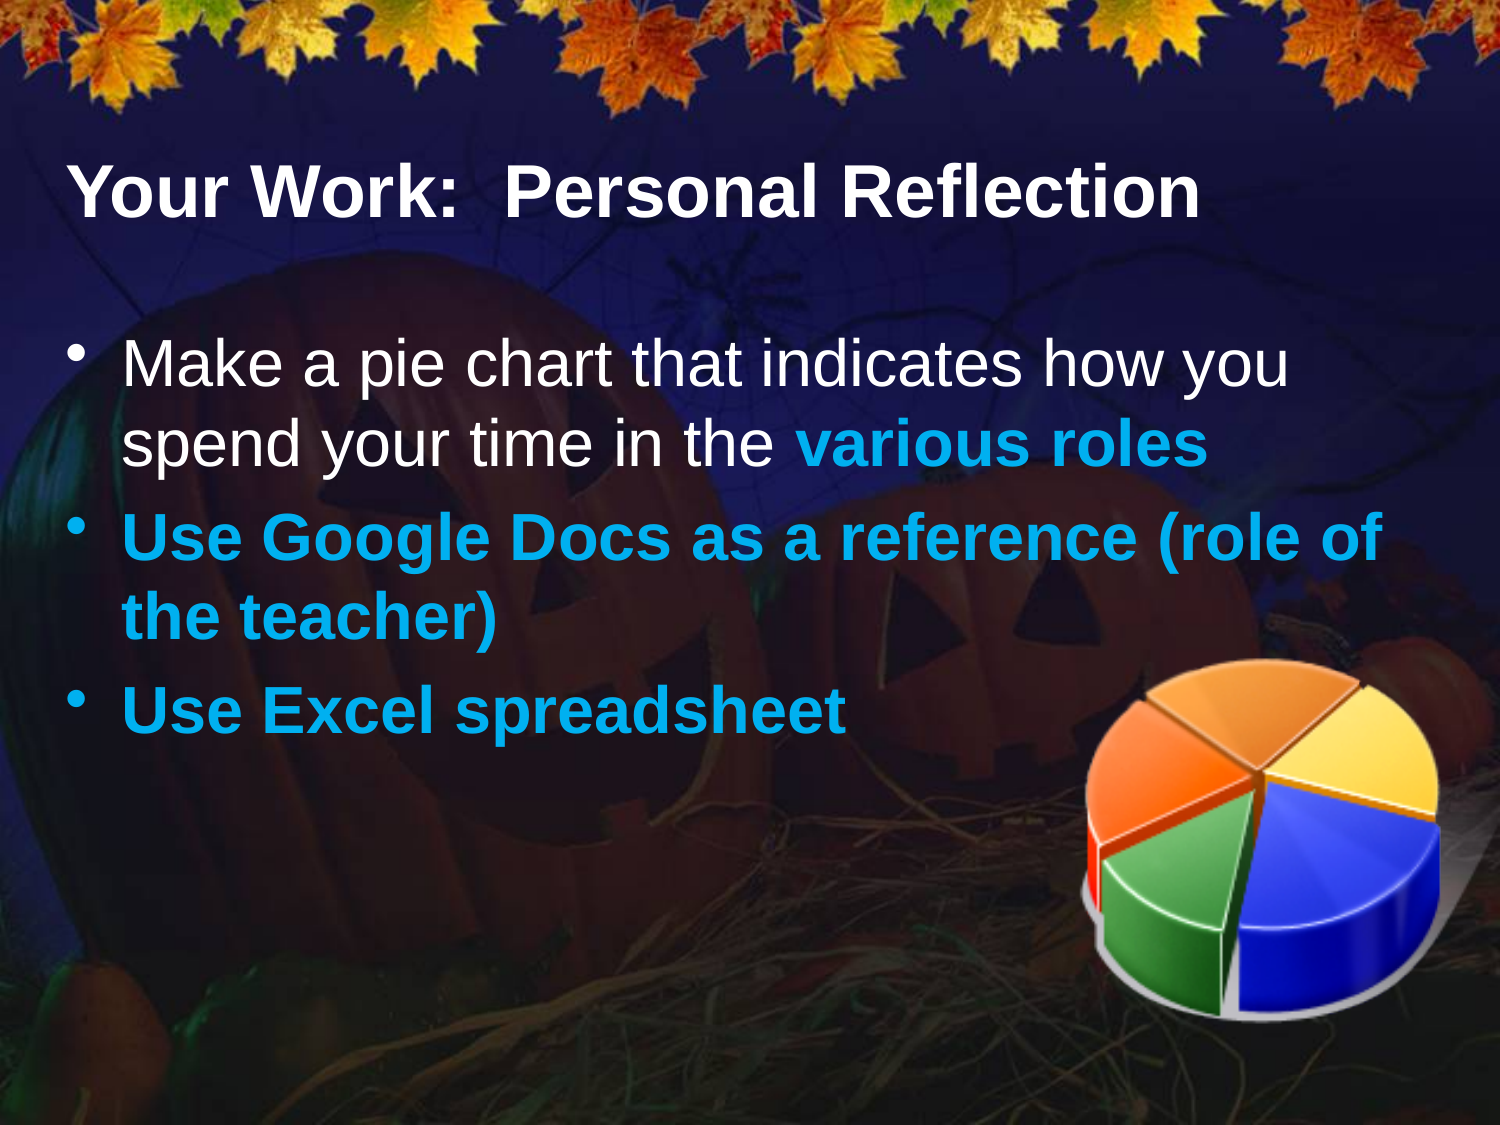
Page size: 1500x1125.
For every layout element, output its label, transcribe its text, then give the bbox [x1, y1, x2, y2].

picture [0, 0, 1500, 1125]
list Make a pie chart that indicates how you spend your time in the various roles Use Google Docs as a reference (role of the teacher) Use Excel spreadsheet [49, 312, 1451, 1013]
title Your Work: Personal Reflection [49, 87, 1451, 288]
